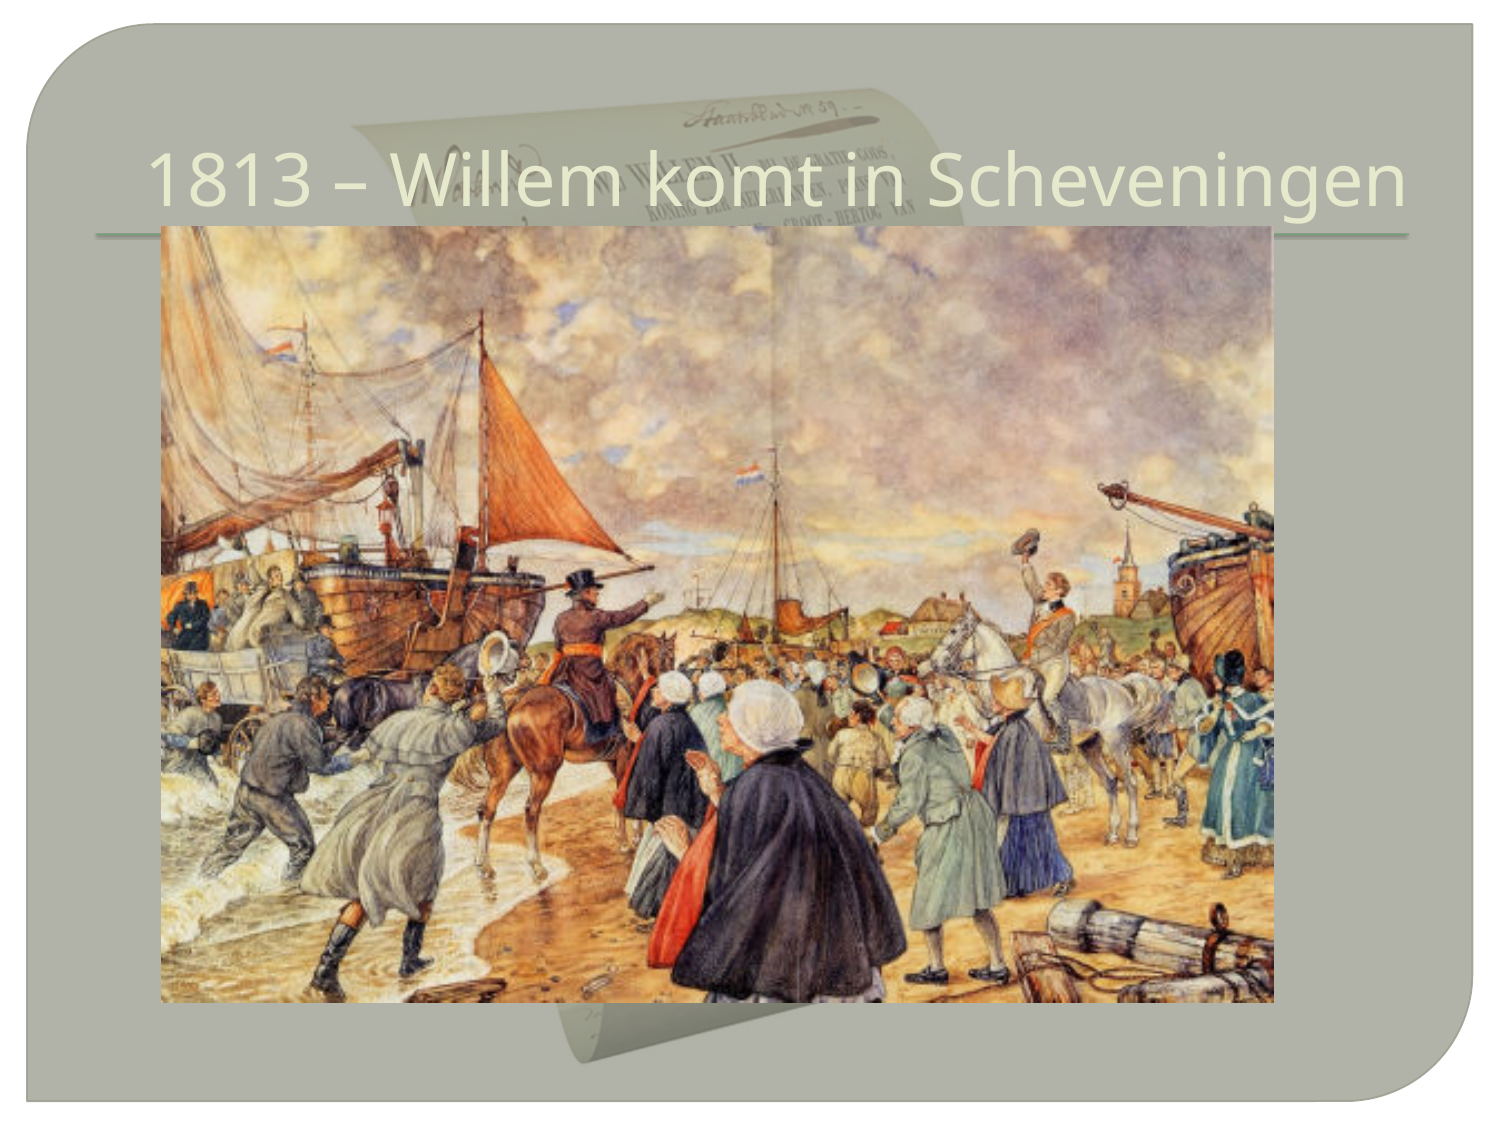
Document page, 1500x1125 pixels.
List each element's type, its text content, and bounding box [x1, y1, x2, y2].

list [161, 226, 1274, 1004]
text_box [0, 0, 1500, 1125]
title 1813 – Willem komt in Scheveningen [75, 41, 1425, 230]
